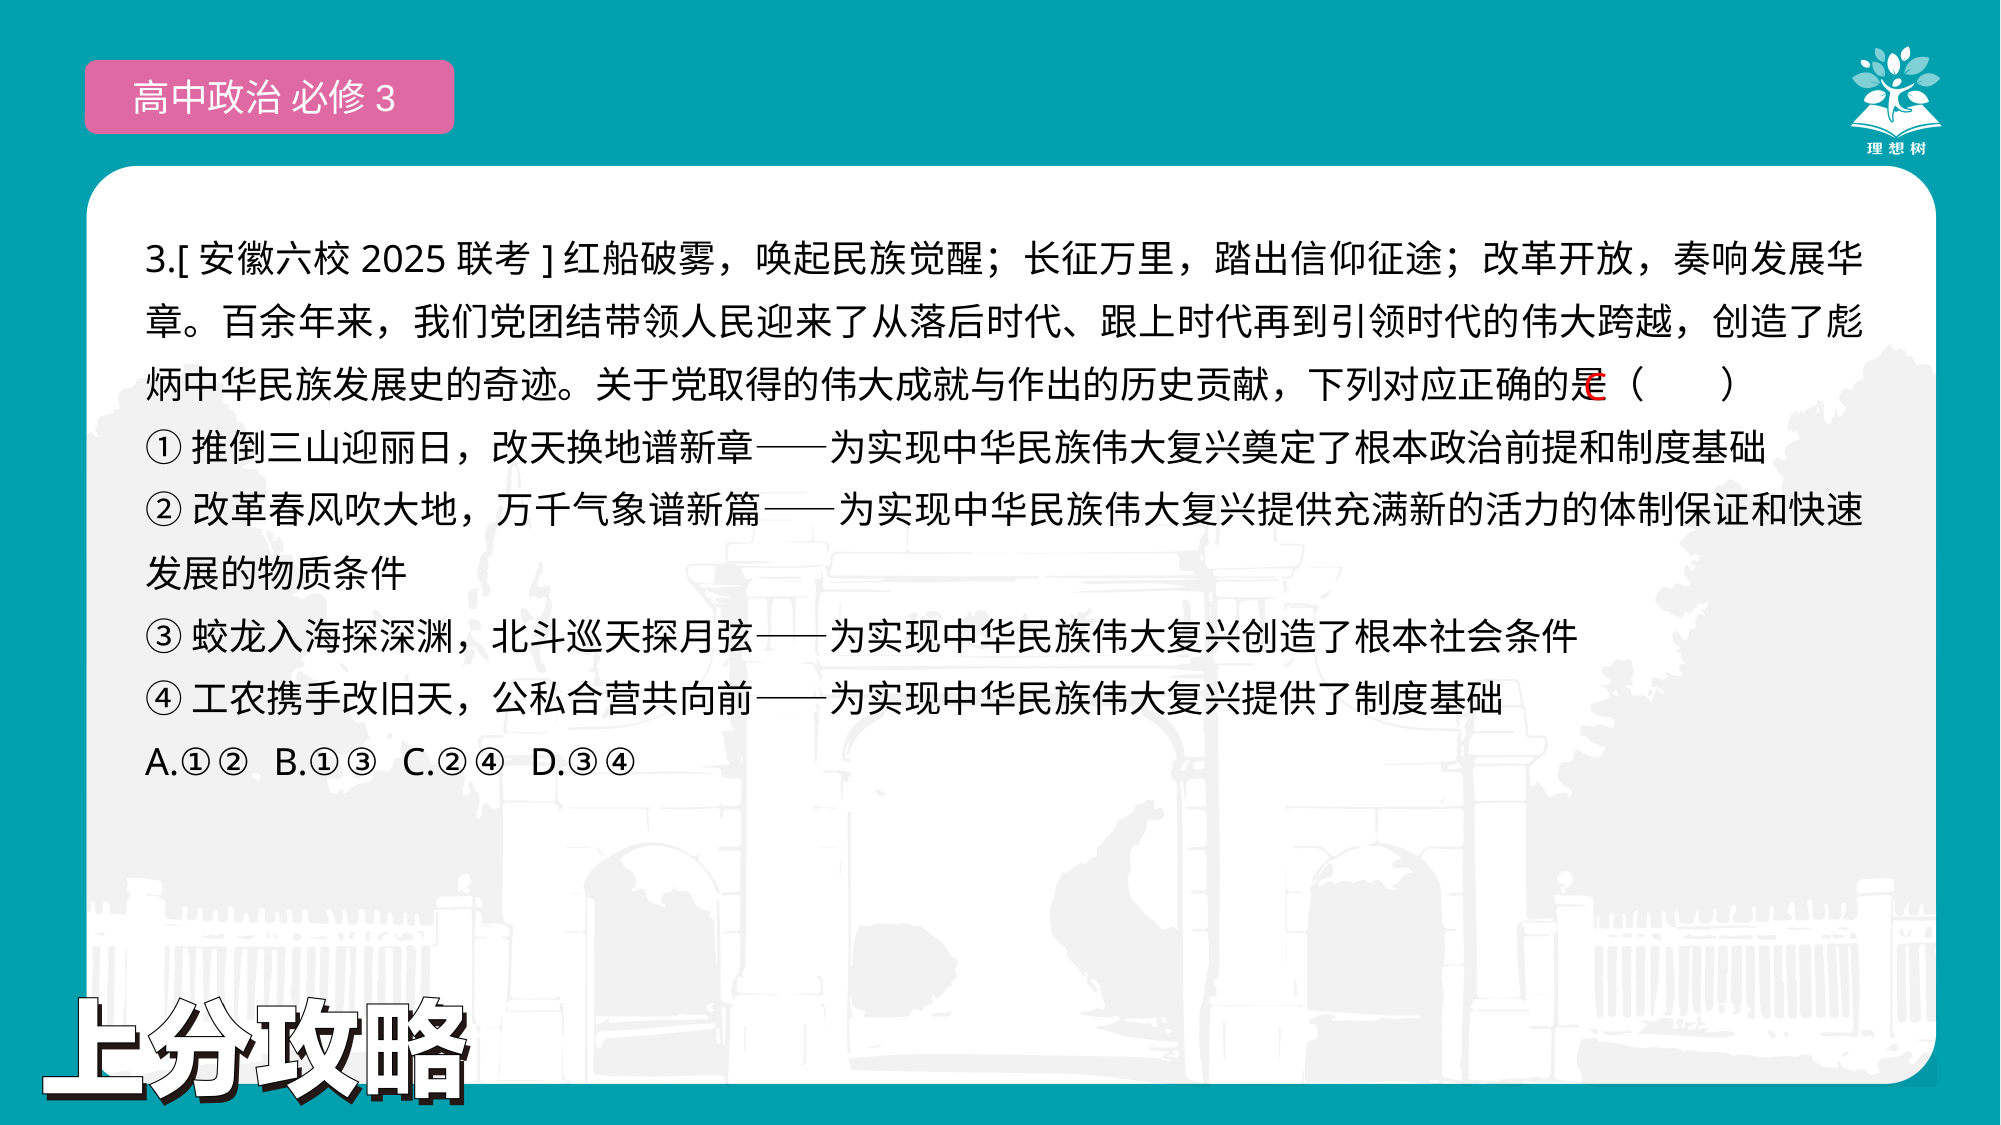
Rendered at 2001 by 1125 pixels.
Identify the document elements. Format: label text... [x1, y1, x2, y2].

text_box 高中政治 必修3 [83, 58, 456, 135]
text_box 3.[安徽六校2025联考]红船破雾，唤起民族觉醒；长征万里，踏出信仰征途；改革开放，奏响发展华章。百余年来，我们党团结带领人民迎来了从落后时代、跟上时代再到引领时代的伟大跨越，创造了彪炳中华民族发展史的奇迹。关于党取得的伟大成就与作出的历史贡献，下列对应正确的是（ ） ①推倒三山迎丽日，改天换地谱新章——为实现中华民族伟大复兴奠定了根本政治前提和制度基础 ②改革春风吹大地，万千气象谱新篇——为实现中华民族伟大复兴提供充满新的活力的体制保证和快速发展的物质条件 ③蛟龙入海探深渊，北斗巡天探月弦——为实现中华民族伟大复兴创造了根本社会条件 ④工农携手改旧天，公私合营共向前——为实现中华民族伟大复兴提供了制度基础 A.①② B.①③ C.②④ D.③④ [130, 209, 1880, 791]
picture [0, 0, 2001, 1125]
text_box C [1558, 332, 1676, 416]
